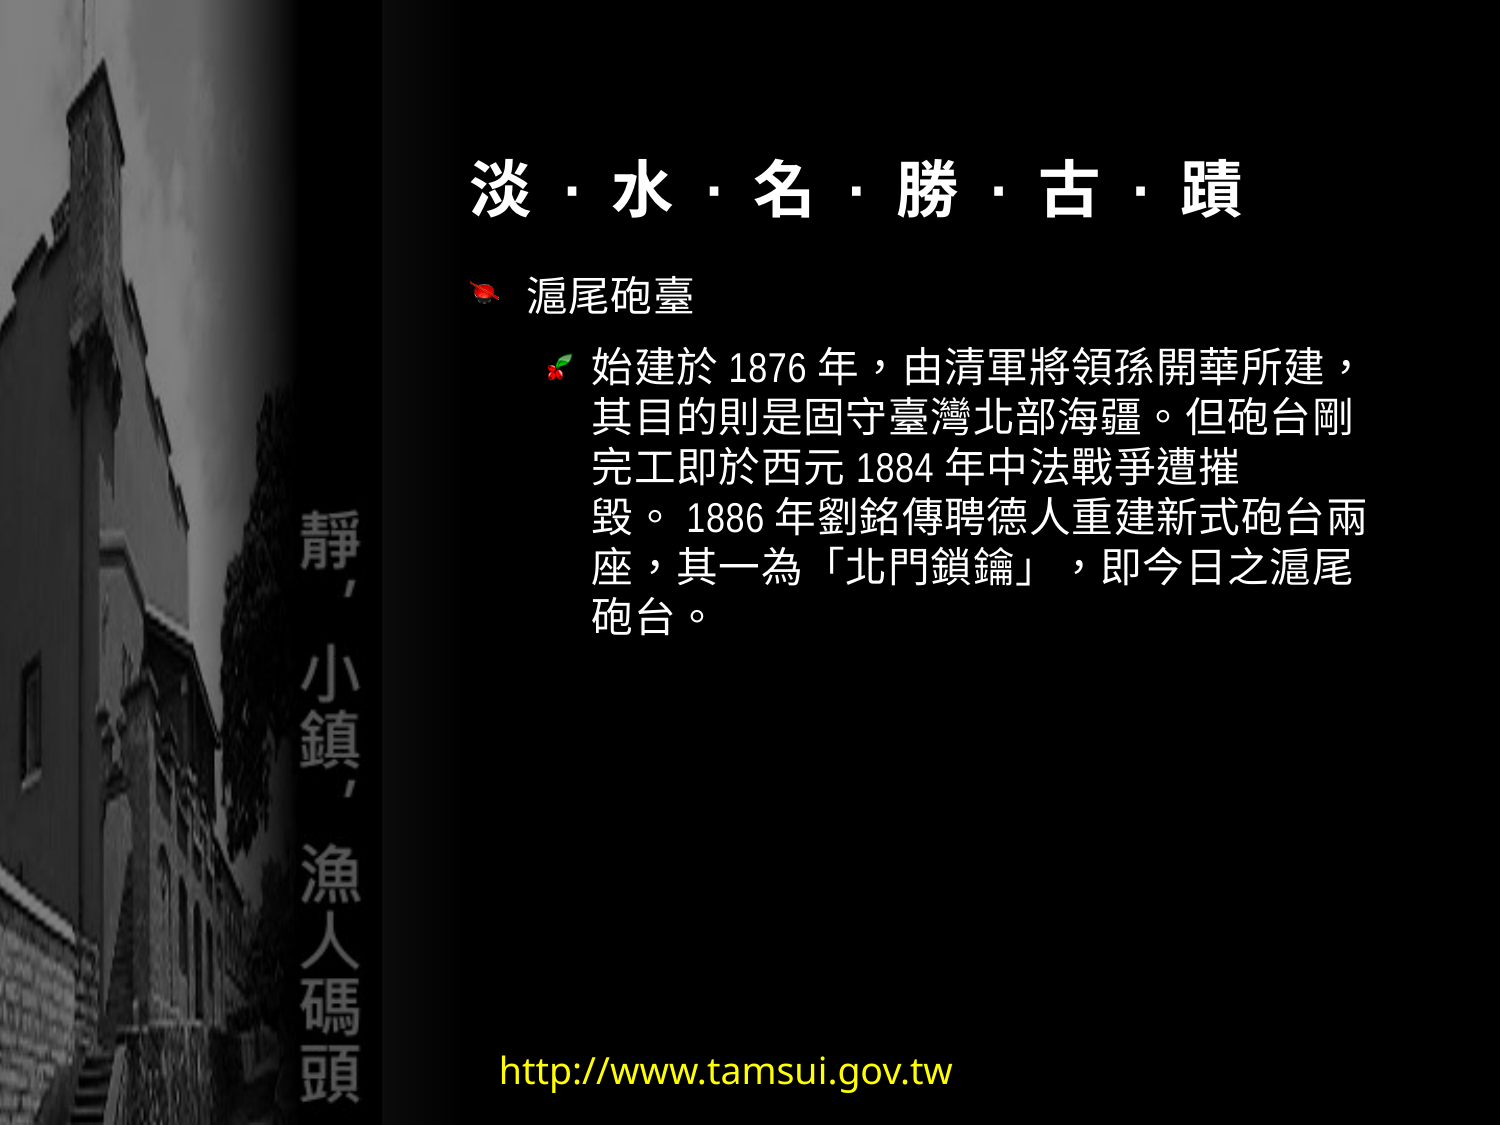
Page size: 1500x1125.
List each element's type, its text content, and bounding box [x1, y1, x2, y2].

picture [544, 351, 574, 381]
picture [0, 0, 382, 1125]
title 淡 · 水 · 名 · 勝 · 古 · 蹟 [454, 45, 1401, 233]
picture [469, 280, 499, 310]
list 滬尾砲臺 始建於1876年，由清軍將領孫開華所建，其目的則是固守臺灣北部海疆。但砲台剛完工即於西元1884年中法戰爭遭摧毀。1886年劉銘傳聘德人重建新式砲台兩座，其一為「北門鎖鑰」，即今日之滬尾砲台。 [454, 262, 1401, 938]
